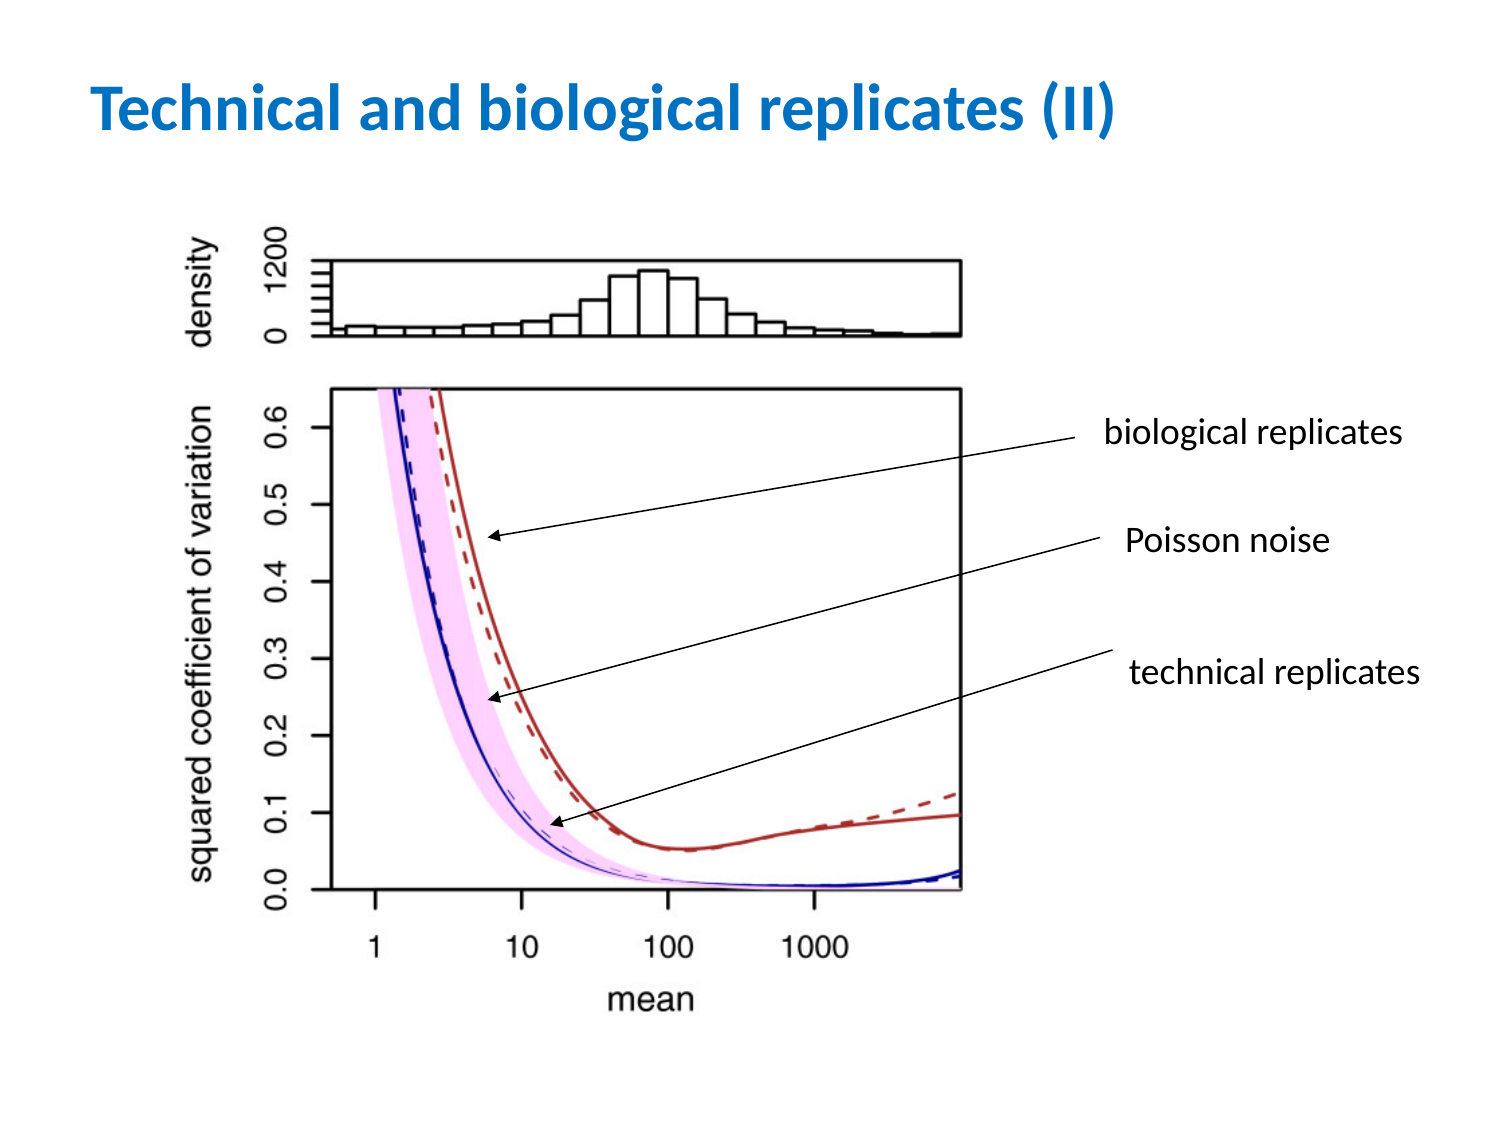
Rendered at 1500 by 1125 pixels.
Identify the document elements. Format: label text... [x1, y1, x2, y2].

title Technical and biological replicates (II) [74, 44, 1426, 163]
picture [174, 199, 979, 1026]
text_box technical replicates [1114, 639, 1436, 700]
text_box biological replicates [1088, 399, 1419, 460]
text_box Poisson noise [1110, 507, 1346, 567]
